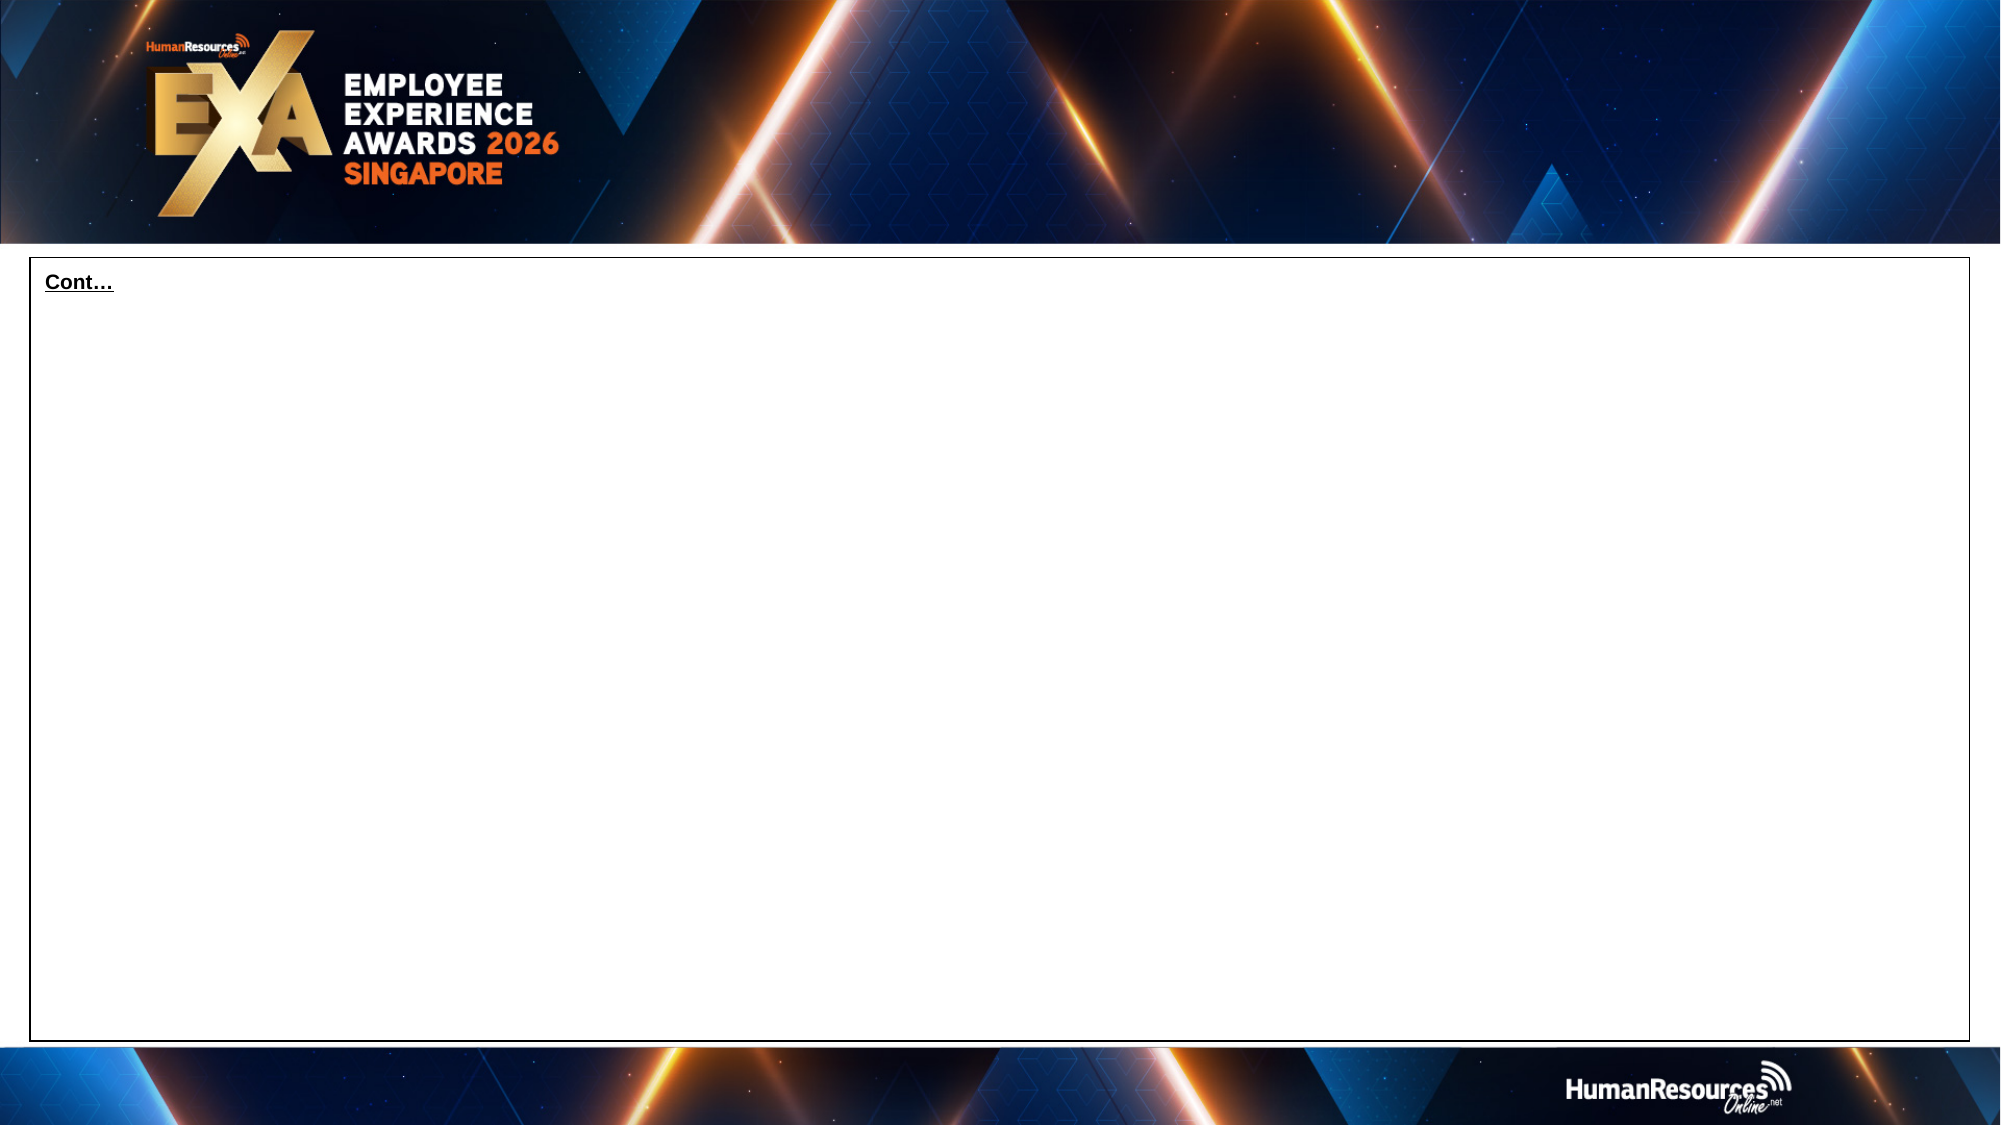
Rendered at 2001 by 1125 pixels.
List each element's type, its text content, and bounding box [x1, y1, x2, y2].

picture [0, 0, 2001, 1125]
text_box Cont… [30, 257, 1970, 1042]
